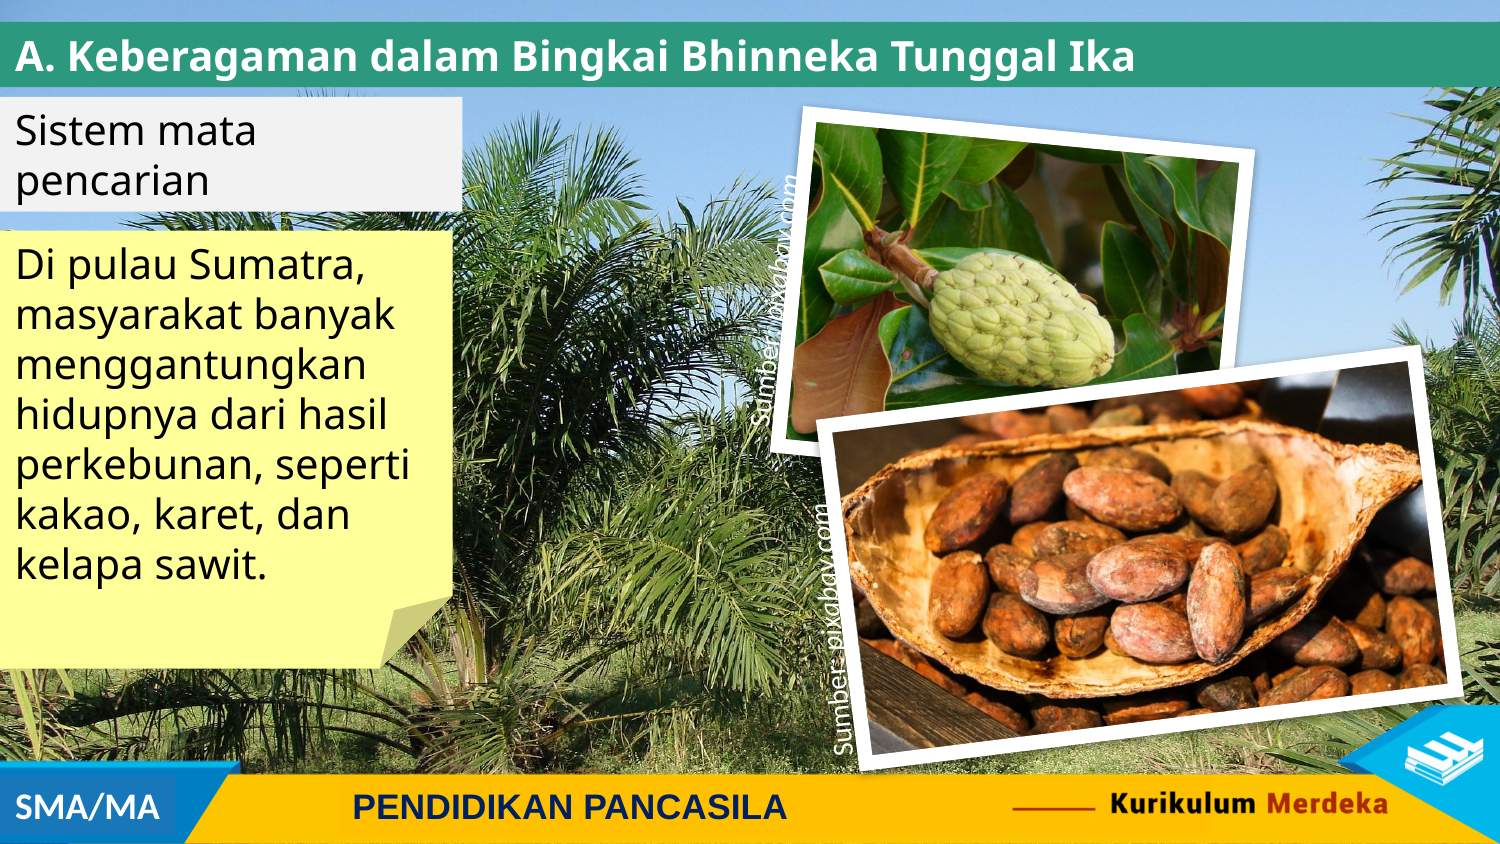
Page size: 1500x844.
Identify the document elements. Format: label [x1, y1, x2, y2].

text_box [0, 705, 1500, 844]
picture [0, 0, 1500, 721]
